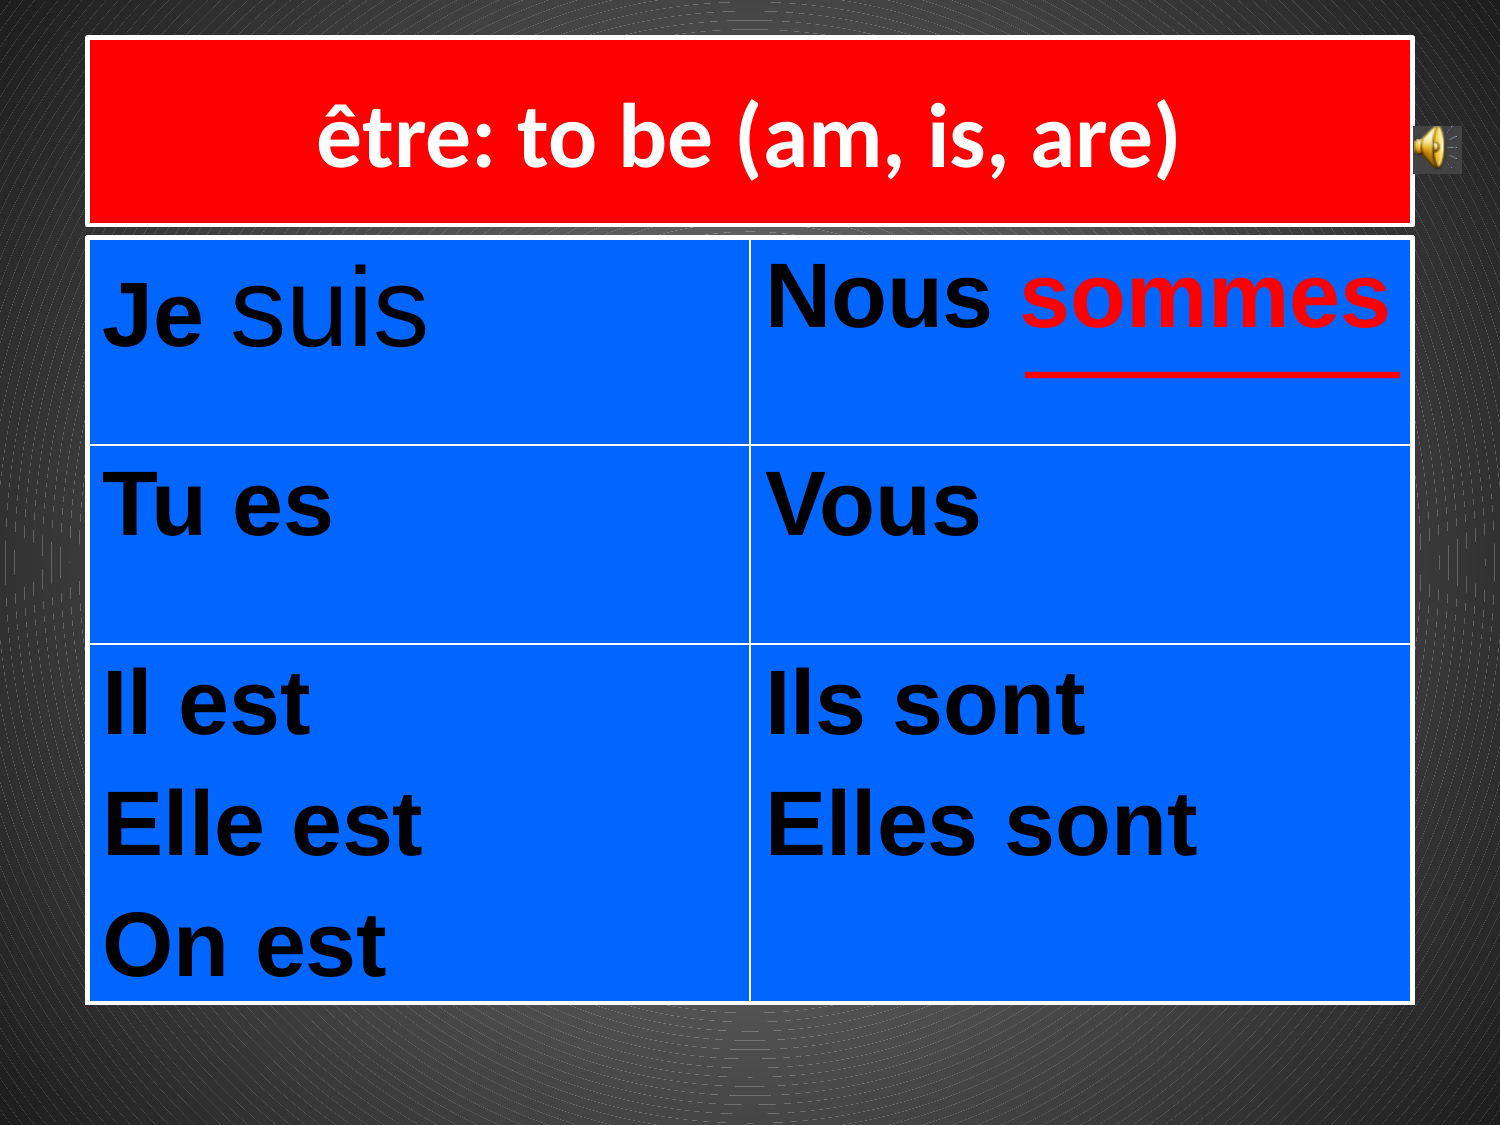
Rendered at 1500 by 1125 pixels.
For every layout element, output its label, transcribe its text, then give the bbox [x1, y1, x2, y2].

table_cell Tu es [90, 446, 749, 643]
table_cell Vous [751, 446, 1410, 643]
table_cell Ils sont Elles sont [751, 645, 1410, 1001]
table_header Je suis [90, 240, 749, 444]
table_cell Il est Elle est On est [90, 645, 749, 1001]
table_header Nous sommes [751, 240, 1410, 444]
picture [1412, 124, 1463, 176]
title être: to be (am, is, are) [87, 37, 1413, 225]
